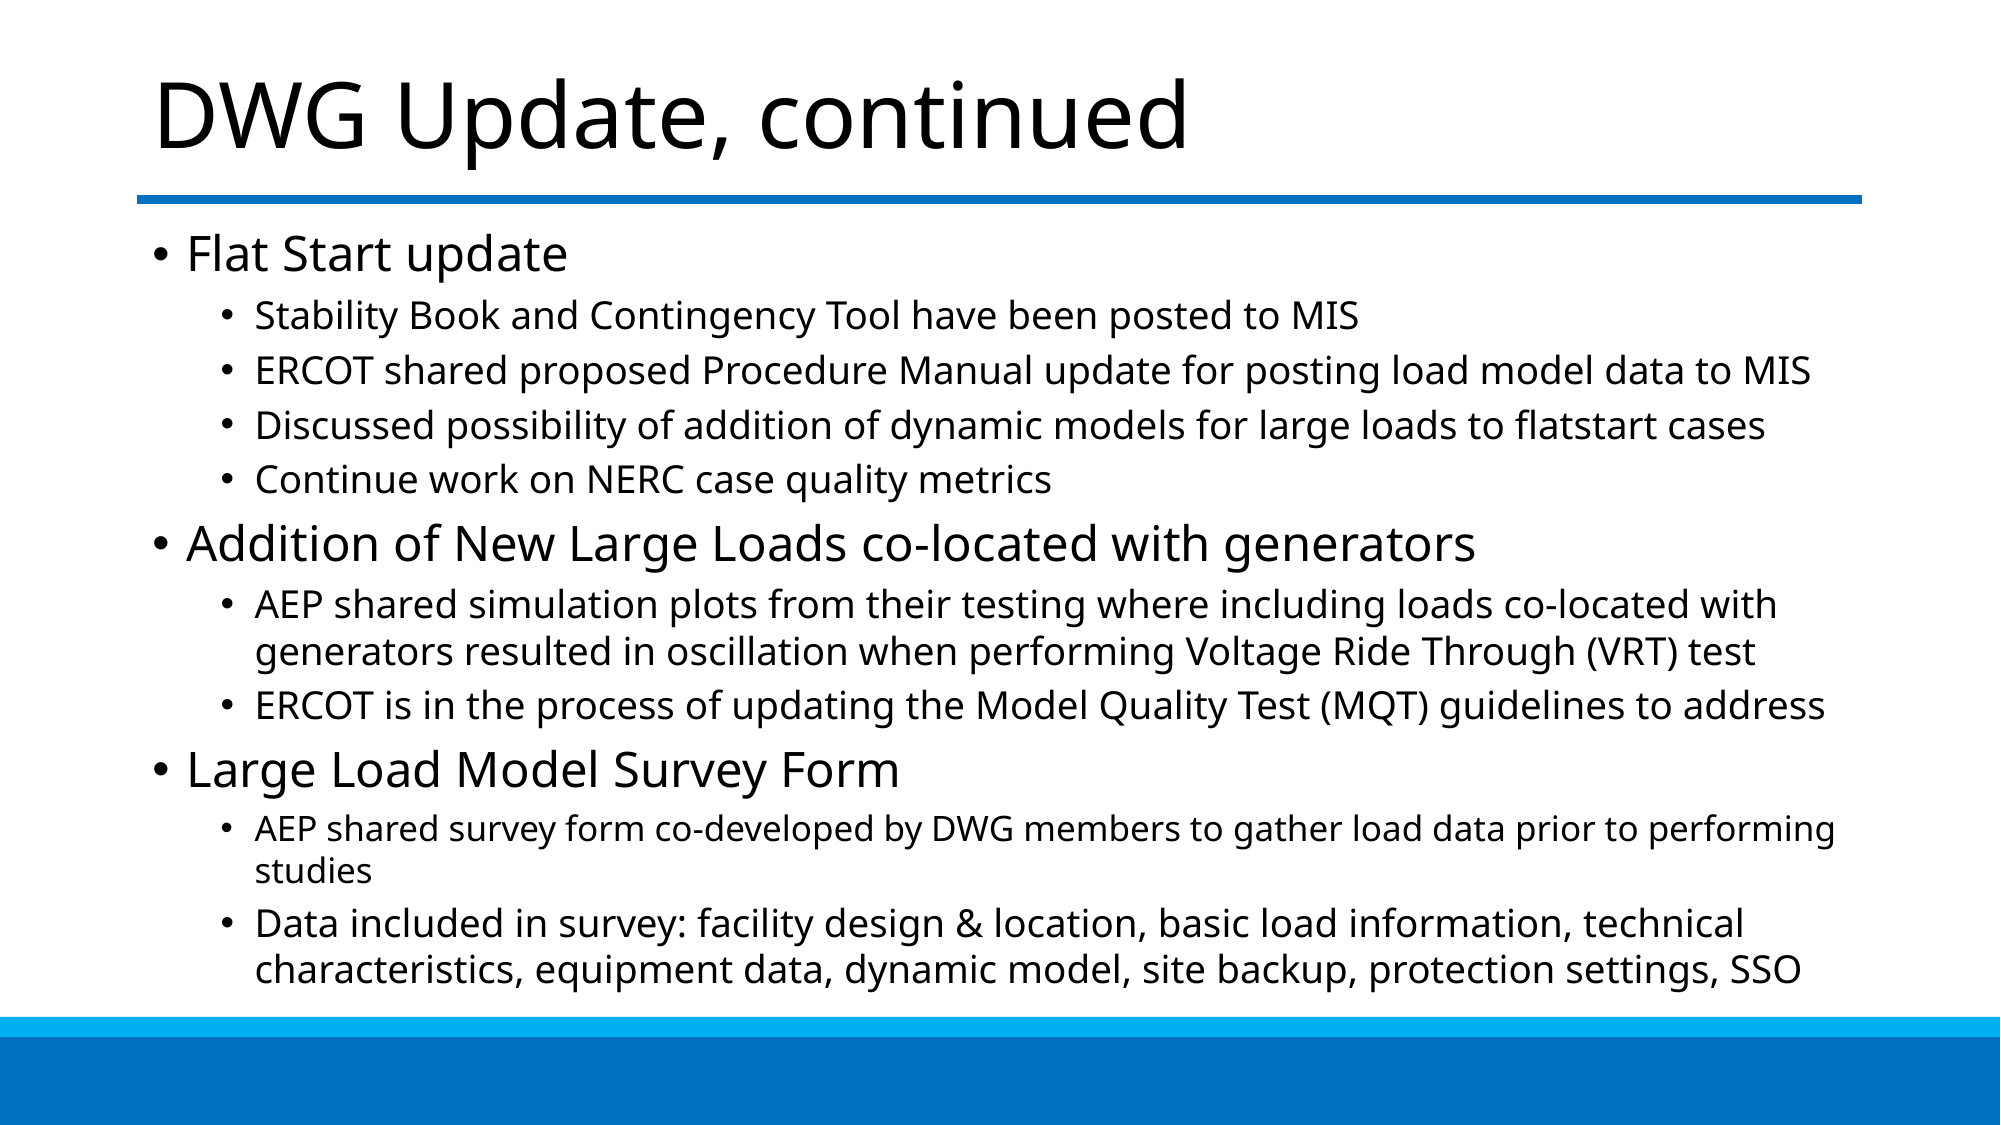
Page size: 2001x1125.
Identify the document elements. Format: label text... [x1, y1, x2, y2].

title DWG Update, continued [137, 59, 1863, 178]
list Flat Start update Stability Book and Contingency Tool have been posted to MIS ERCOT shared proposed Procedure Manual update for posting load model data to MIS Discussed possibility of addition of dynamic models for large loads to flatstart cases Continue work on NERC case quality metrics Addition of New Large Loads co-located with generators AEP shared simulation plots from their testing where including loads co-located with generators resulted in oscillation when performing Voltage Ride Through (VRT) test ERCOT is in the process of updating the Model Quality Test (MQT) guidelines to address Large Load Model Survey Form AEP shared survey form co-developed by DWG members to gather load data prior to performing studies Data included in survey: facility design & location, basic load information, technical characteristics, equipment data, dynamic model, site backup, protection settings, SSO [137, 222, 1863, 1014]
